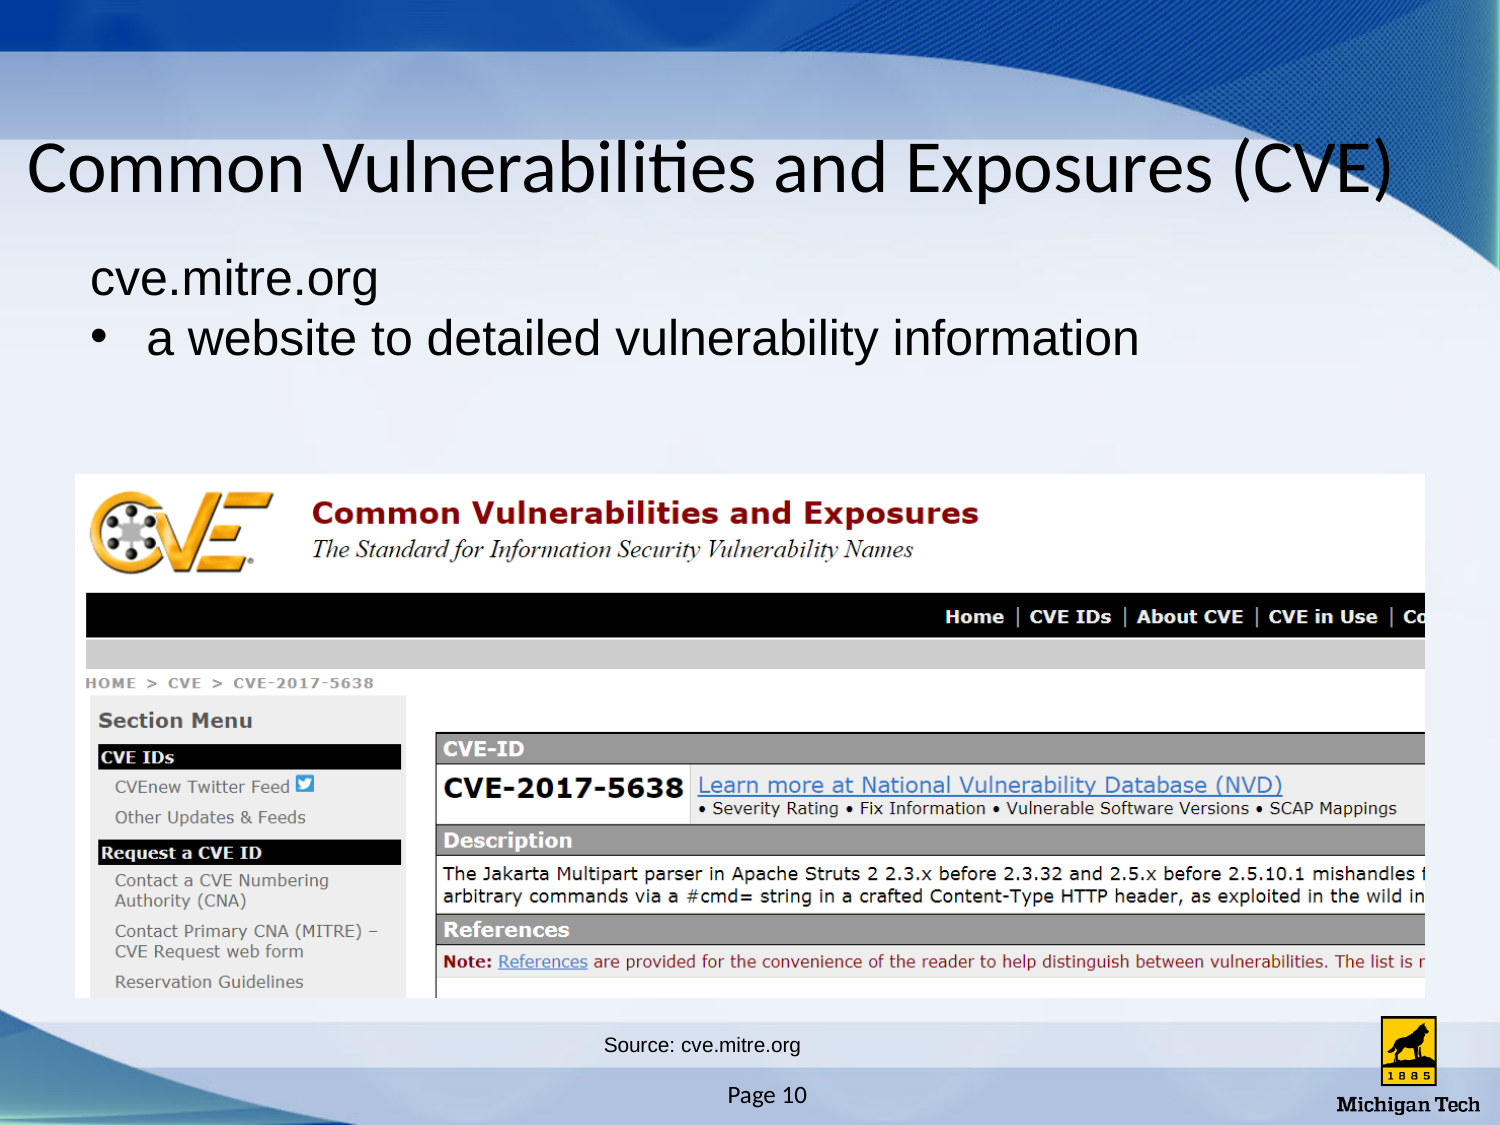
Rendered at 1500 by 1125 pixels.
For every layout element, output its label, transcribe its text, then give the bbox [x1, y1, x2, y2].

text_box Source: cve.mitre.org [589, 1024, 1349, 1065]
picture [0, 0, 1500, 1125]
text_box cve.mitre.org a website to detailed vulnerability information [74, 238, 1457, 314]
title Common Vulnerabilities and Exposures (CVE) [12, 75, 1425, 263]
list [74, 474, 1426, 998]
